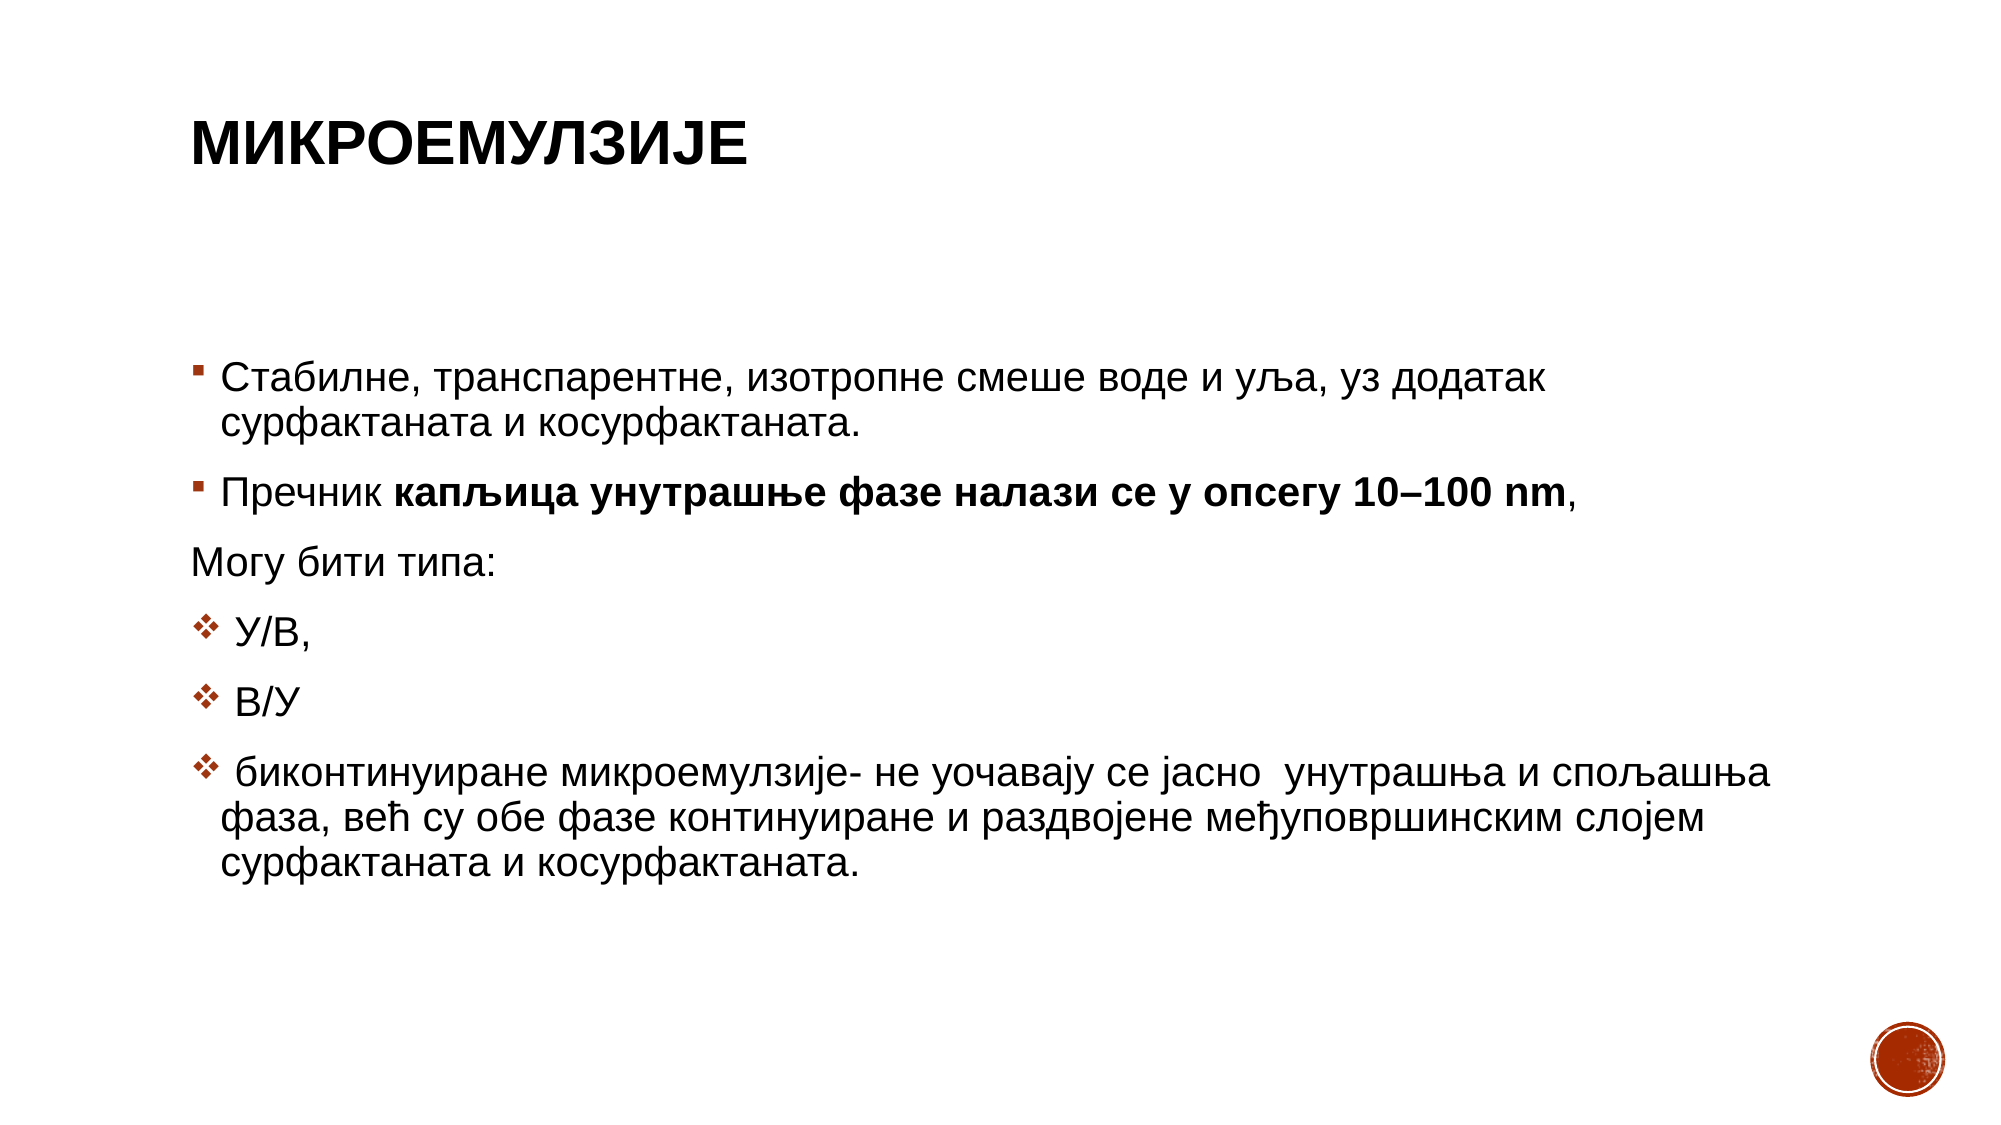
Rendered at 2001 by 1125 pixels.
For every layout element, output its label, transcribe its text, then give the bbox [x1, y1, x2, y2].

title Микроемулзије [175, 79, 1826, 344]
list Стабилне, транспарентне, изотропне смеше воде и уља, уз додатак сурфактаната и косурфактаната. Пречник капљица унутрашње фазе налази се у опсегу 10–100 nm, Могу бити типа: У/В, В/У биконтинуиране микроемулзије- не уочавају се јасно унутрашња и спољашња фаза, већ су обе фазе континуиране и раздвојене међуповршинским слојем сурфактаната и косурфактаната. [175, 348, 1826, 1013]
